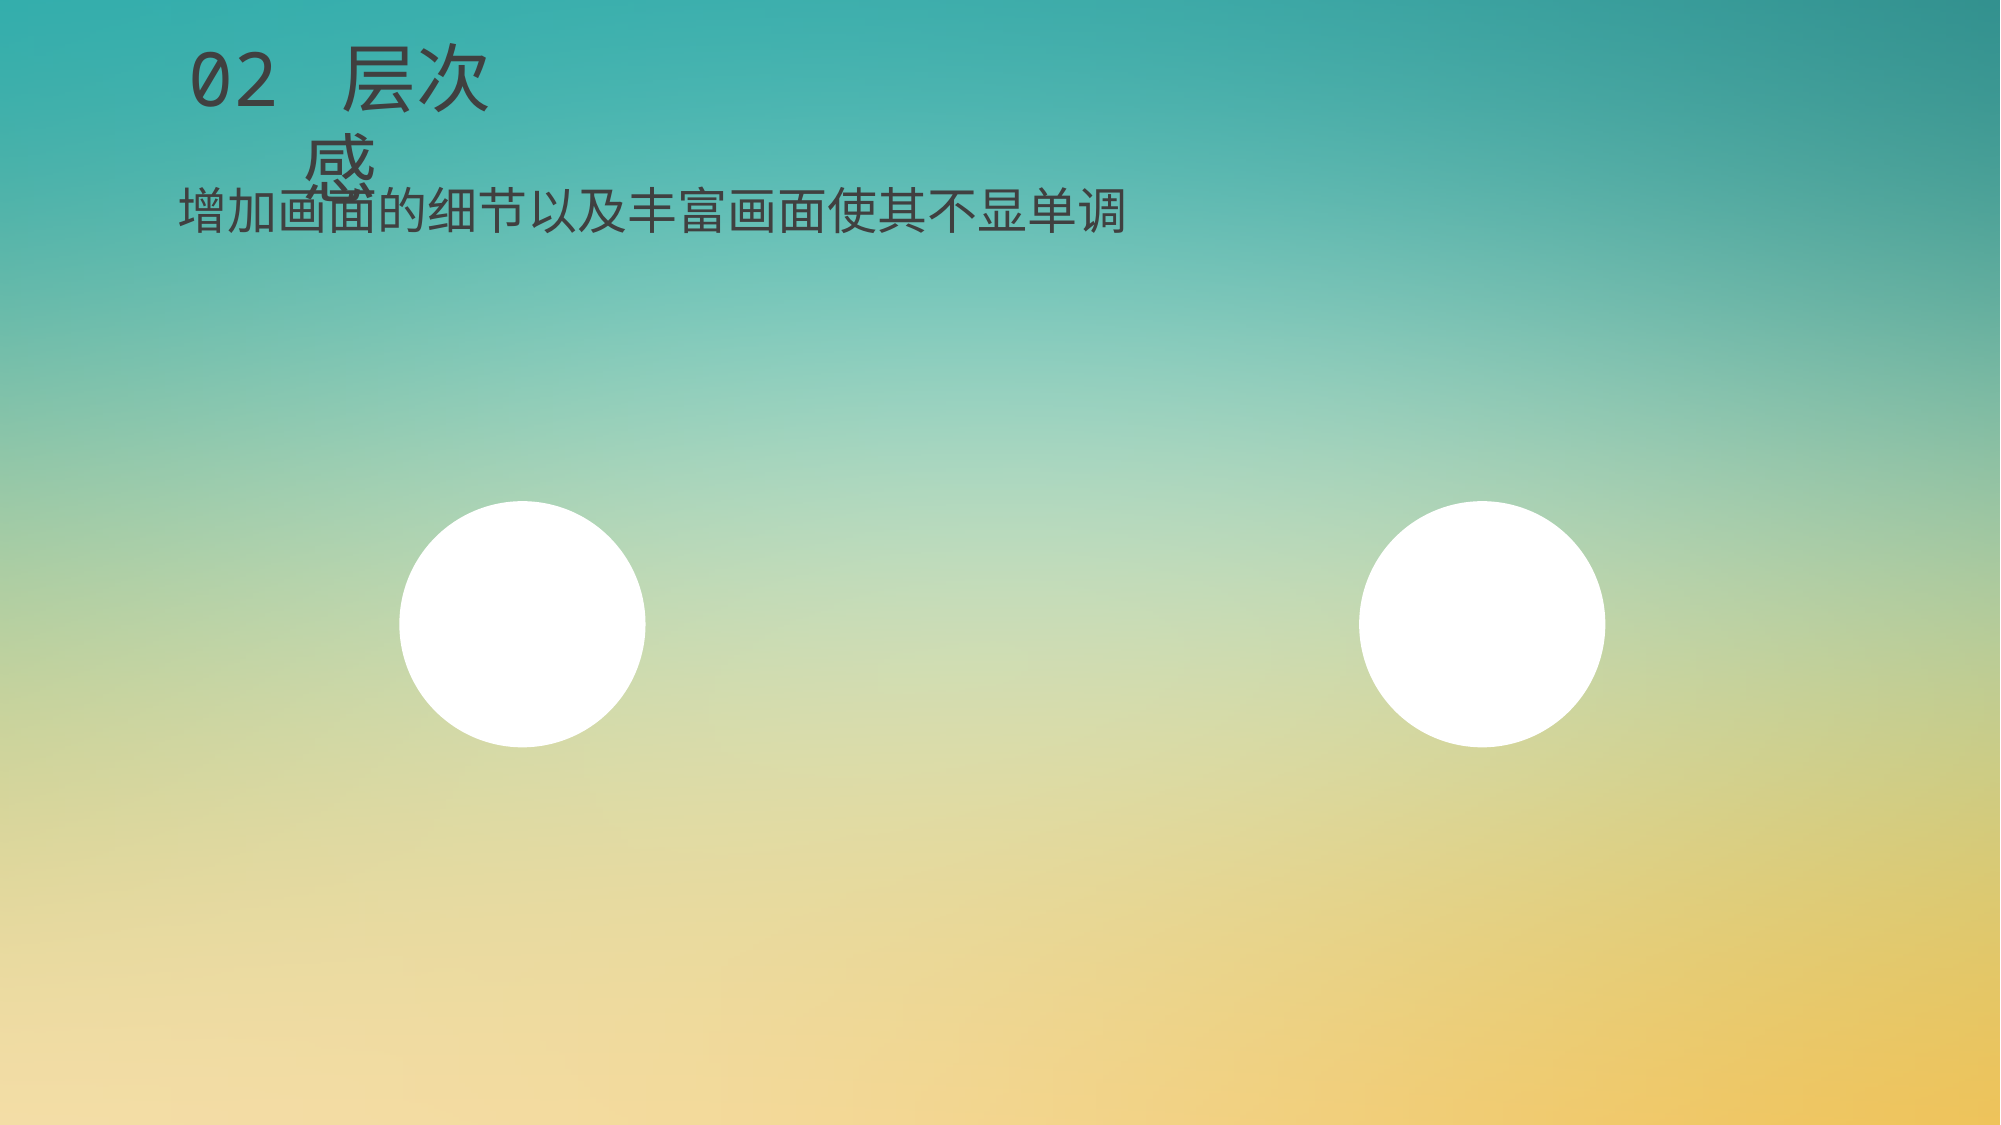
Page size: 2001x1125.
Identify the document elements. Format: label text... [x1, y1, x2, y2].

text_box 02 层次感 [148, 24, 531, 219]
text_box 增加画面的细节以及丰富画面使其不显单调 [162, 172, 1143, 247]
text_box [398, 500, 647, 749]
text_box [1358, 500, 1607, 749]
picture [0, 0, 2000, 1125]
